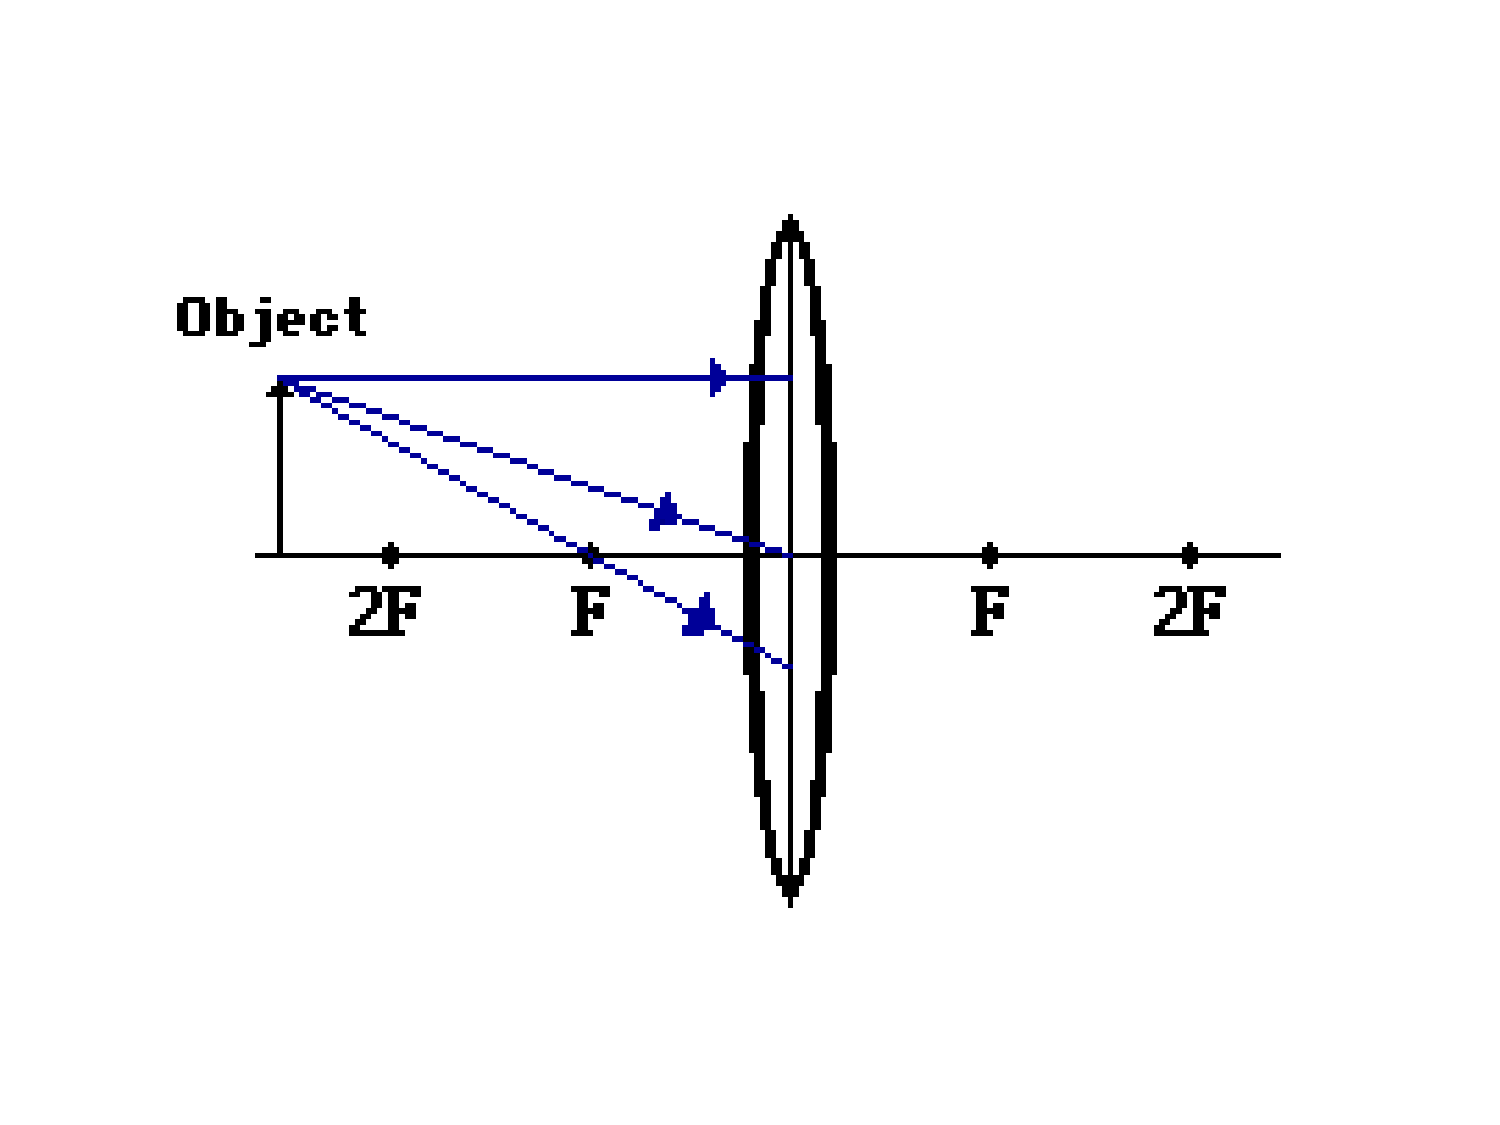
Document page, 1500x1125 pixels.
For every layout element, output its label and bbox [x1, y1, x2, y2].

picture [0, 137, 1293, 976]
